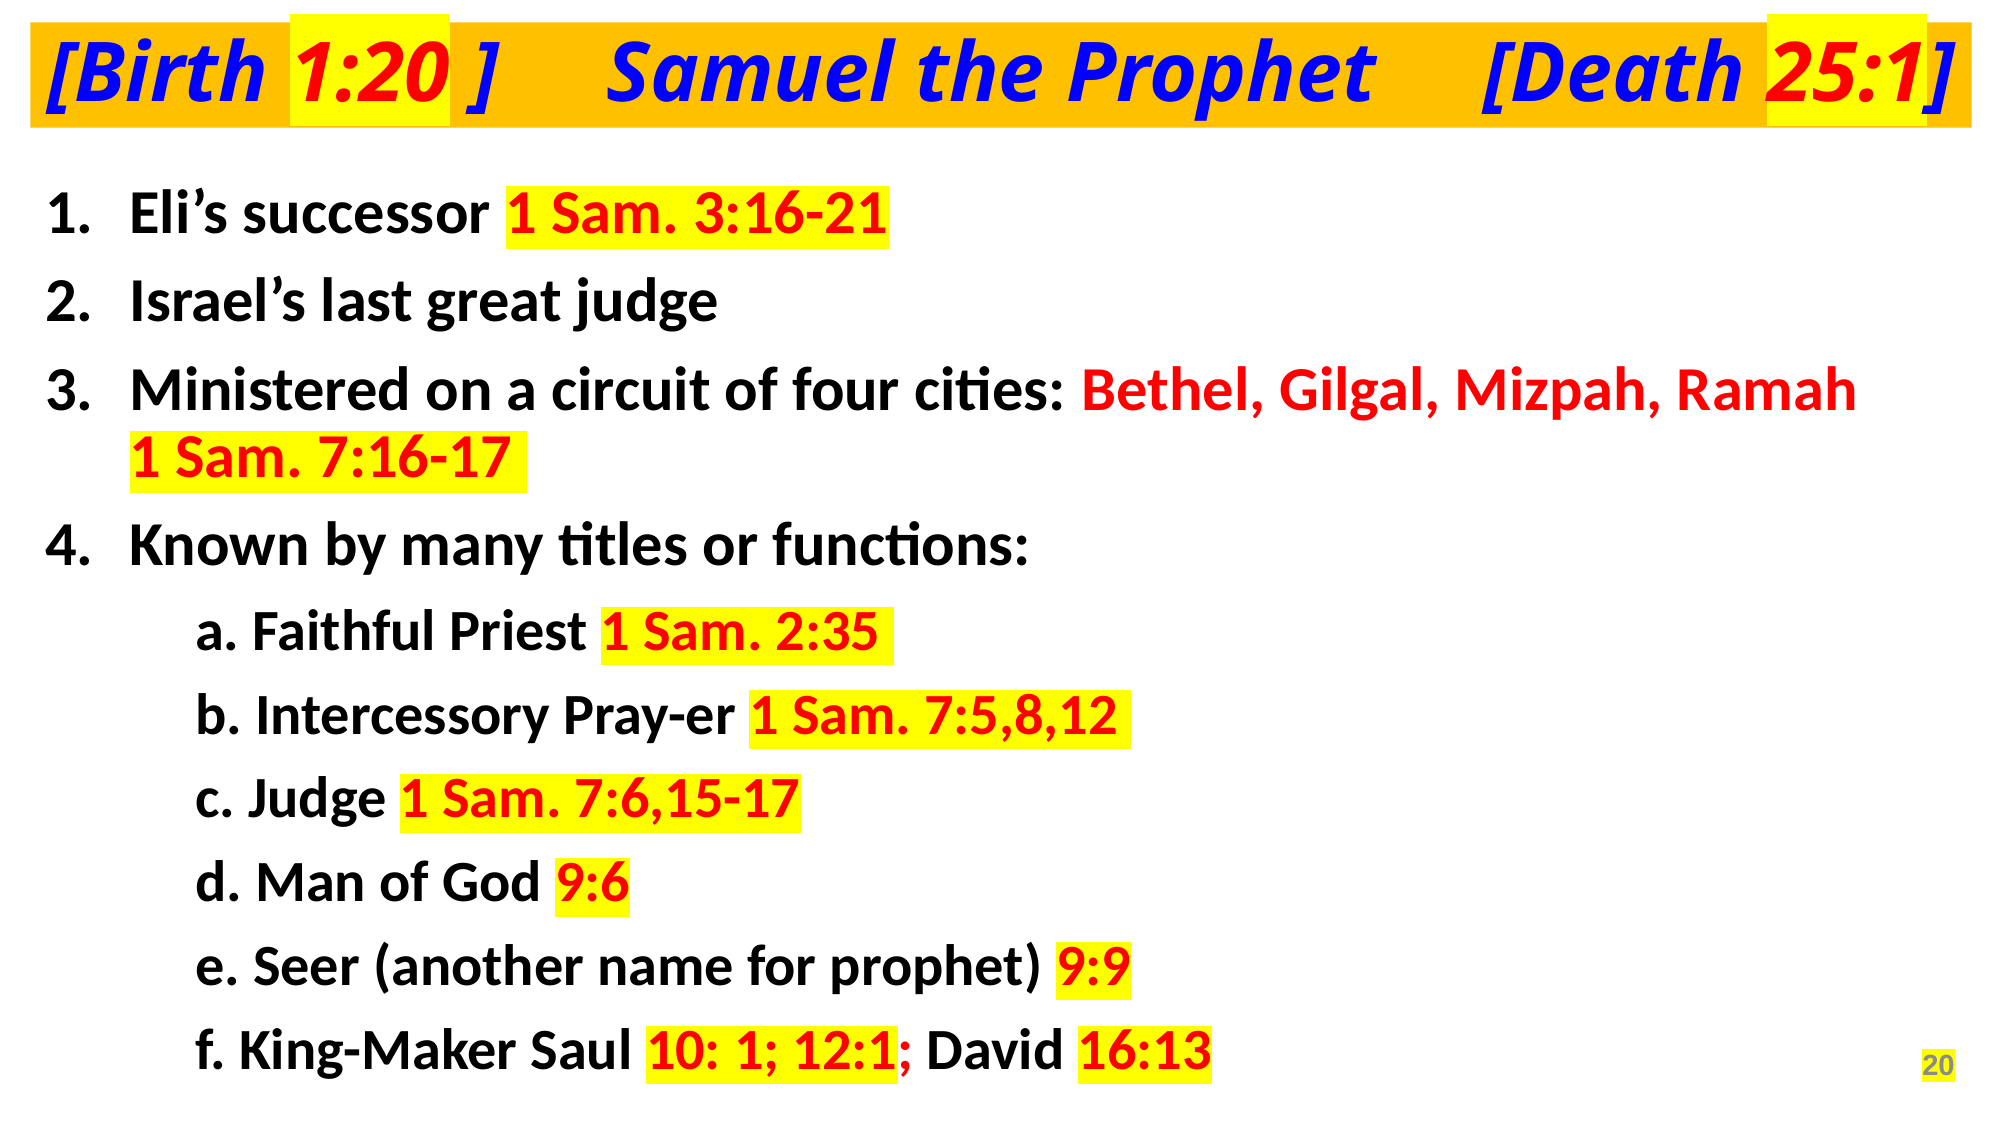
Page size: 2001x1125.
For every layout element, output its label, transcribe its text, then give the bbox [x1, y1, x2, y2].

list Eli’s successor 1 Sam. 3:16-21 Israel’s last great judge Ministered on a circuit of four cities: Bethel, Gilgal, Mizpah, Ramah 1 Sam. 7:16-17 Known by many titles or functions: a. Faithful Priest 1 Sam. 2:35 b. Intercessory Pray-er 1 Sam. 7:5,8,12 c. Judge 1 Sam. 7:6,15-17 d. Man of God 9:6 e. Seer (another name for prophet) 9:9 f. King-Maker Saul 10: 1; 12:1; David 16:13 [30, 154, 1972, 1107]
title [Birth 1:20 ] Samuel the Prophet [Death 25:1] [30, 22, 1972, 128]
slide_number 20 [1619, 1024, 1970, 1103]
